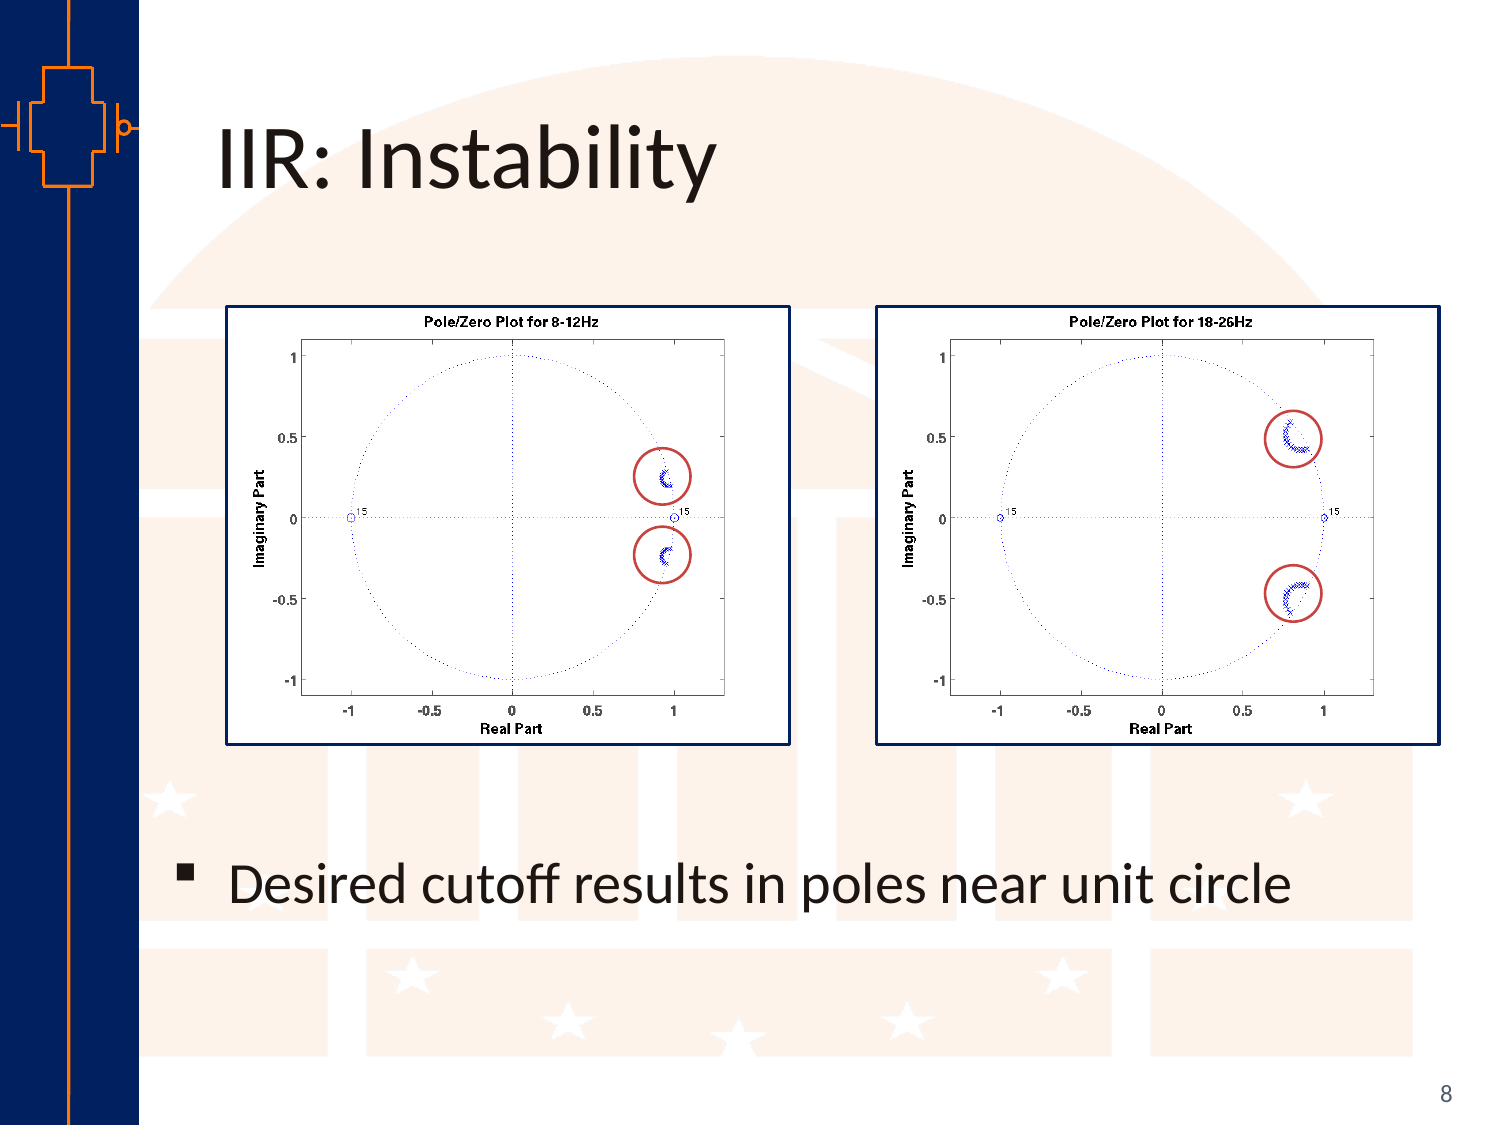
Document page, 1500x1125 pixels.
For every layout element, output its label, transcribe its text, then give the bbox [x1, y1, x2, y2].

list Desired cutoff results in poles near unit circle [157, 837, 1366, 1035]
picture [877, 307, 1438, 744]
slide_number 8 [1425, 1062, 1488, 1123]
picture [227, 307, 788, 744]
title IIR: Instability [200, 37, 1388, 214]
